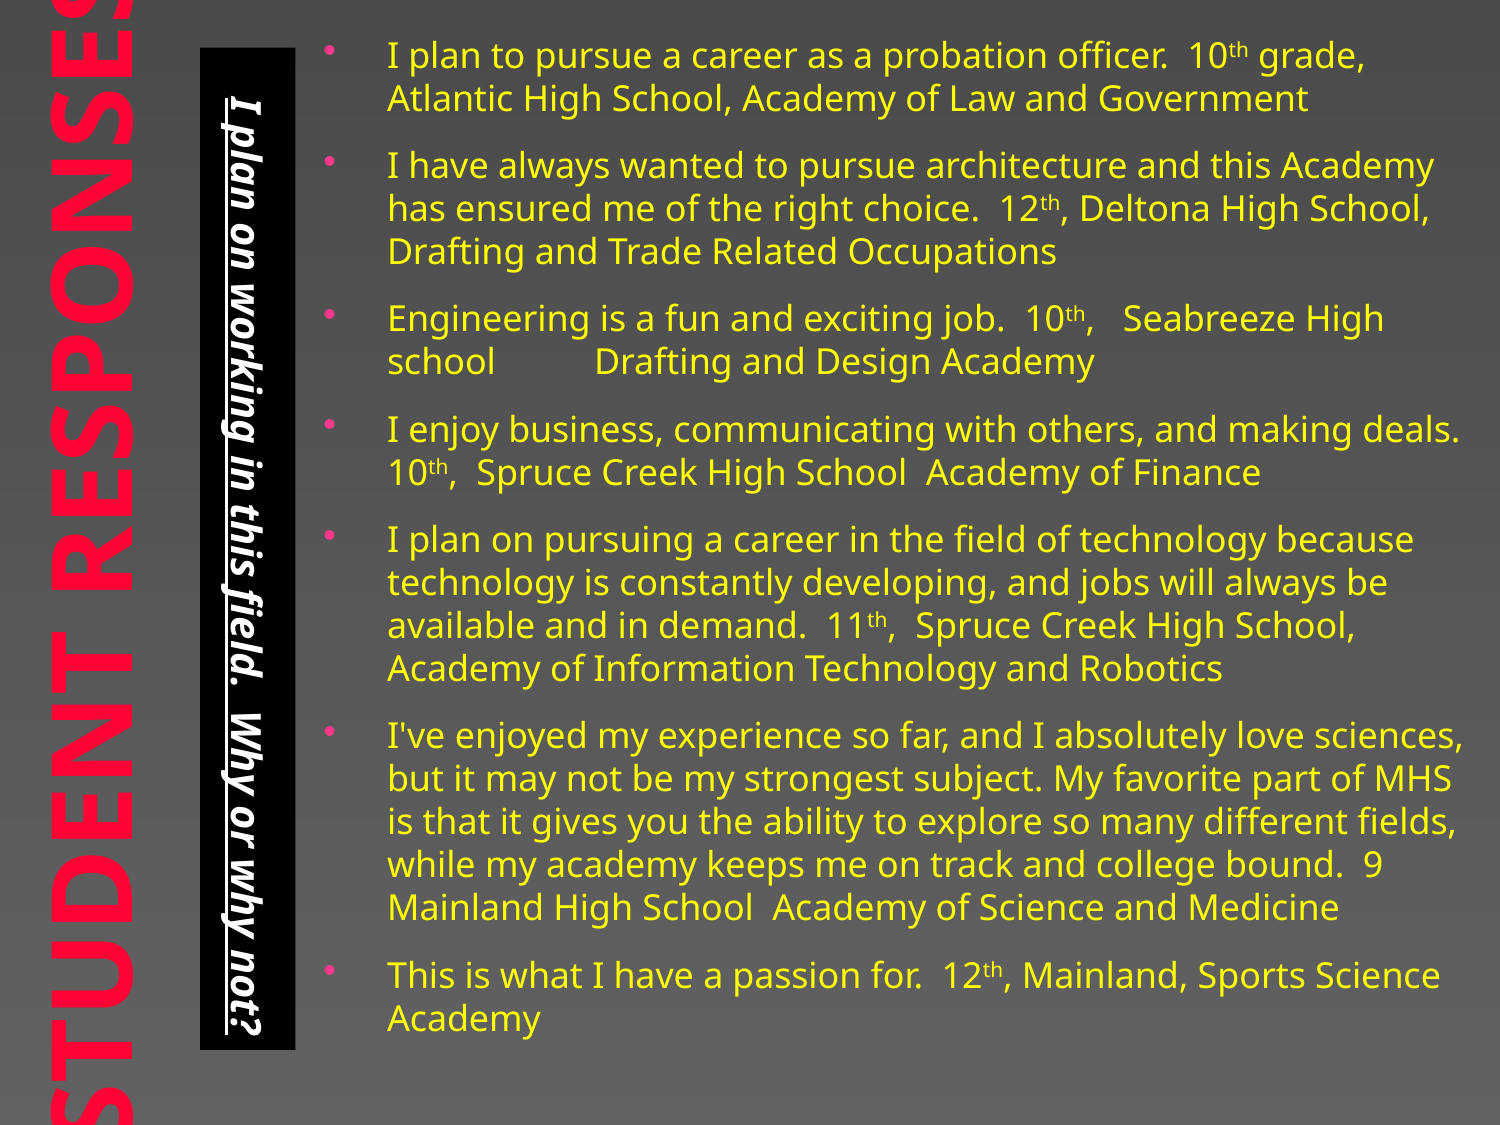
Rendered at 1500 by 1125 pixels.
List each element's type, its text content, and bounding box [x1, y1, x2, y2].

text_box STUDENT RESPONSES [12, 0, 163, 1125]
list I plan on working in this field. Why or why not? [199, 47, 296, 1051]
list I plan to pursue a career as a probation officer. 10th grade, Atlantic High School, Academy of Law and Government I have always wanted to pursue architecture and this Academy has ensured me of the right choice. 12th, Deltona High School, Drafting and Trade Related Occupations Engineering is a fun and exciting job. 10th, Seabreeze High school Drafting and Design Academy I enjoy business, communicating with others, and making deals. 10th, Spruce Creek High School Academy of Finance I plan on pursuing a career in the field of technology because technology is constantly developing, and jobs will always be available and in demand. 11th, Spruce Creek High School, Academy of Information Technology and Robotics I've enjoyed my experience so far, and I absolutely love sciences, but it may not be my strongest subject. My favorite part of MHS is that it gives you the ability to explore so many different fields, while my academy keeps me on track and college bound. 9 Mainland High School Academy of Science and Medicine This is what I have a passion for. 12th, Mainland, Sports Science Academy [300, 24, 1500, 1100]
